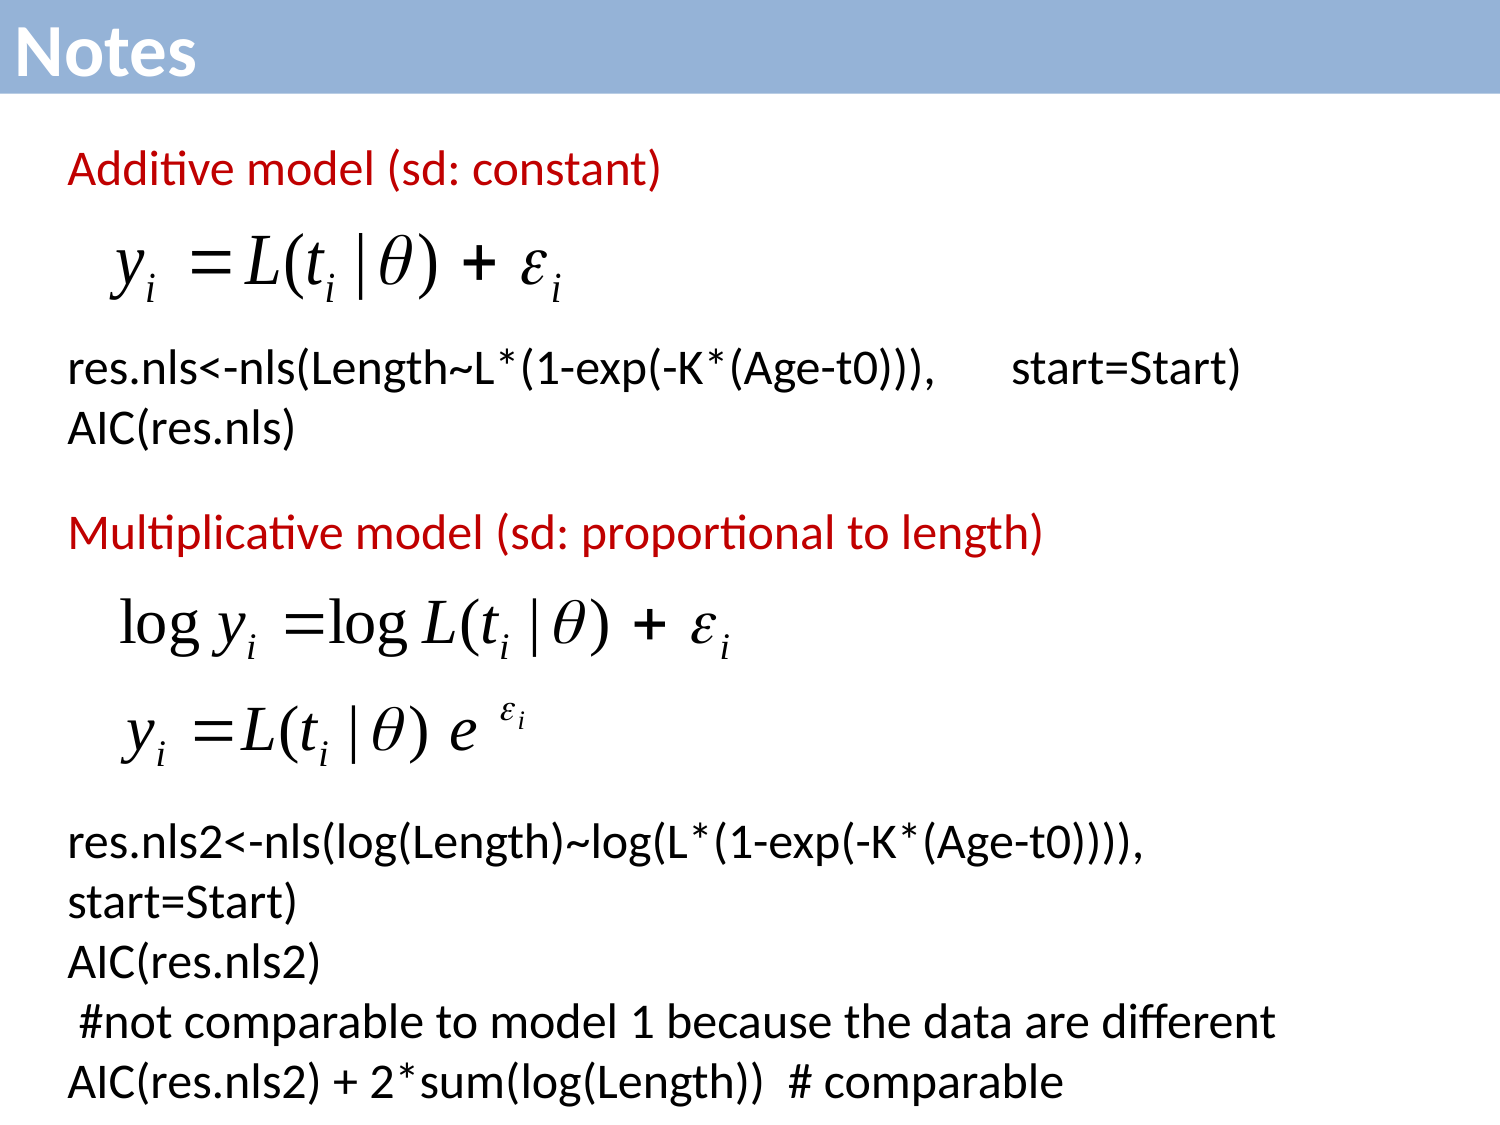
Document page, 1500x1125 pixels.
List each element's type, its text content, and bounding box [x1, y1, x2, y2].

text_box Notes [0, 0, 1500, 94]
text_box Additive model (sd: constant) [52, 128, 1143, 204]
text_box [99, 210, 596, 322]
text_box res.nls2<-nls(log(Length)~log(L*(1-exp(-K*(Age-t0)))), start=Start) AIC(res.nls2) #not comparable to model 1 because the data are different AIC(res.nls2) + 2*sum(log(Length)) # comparable [52, 801, 1459, 1116]
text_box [110, 578, 745, 783]
text_box res.nls<-nls(Length~L*(1-exp(-K*(Age-t0))), start=Start) AIC(res.nls) [52, 327, 1459, 463]
text_box Multiplicative model (sd: proportional to length) [52, 491, 1201, 567]
